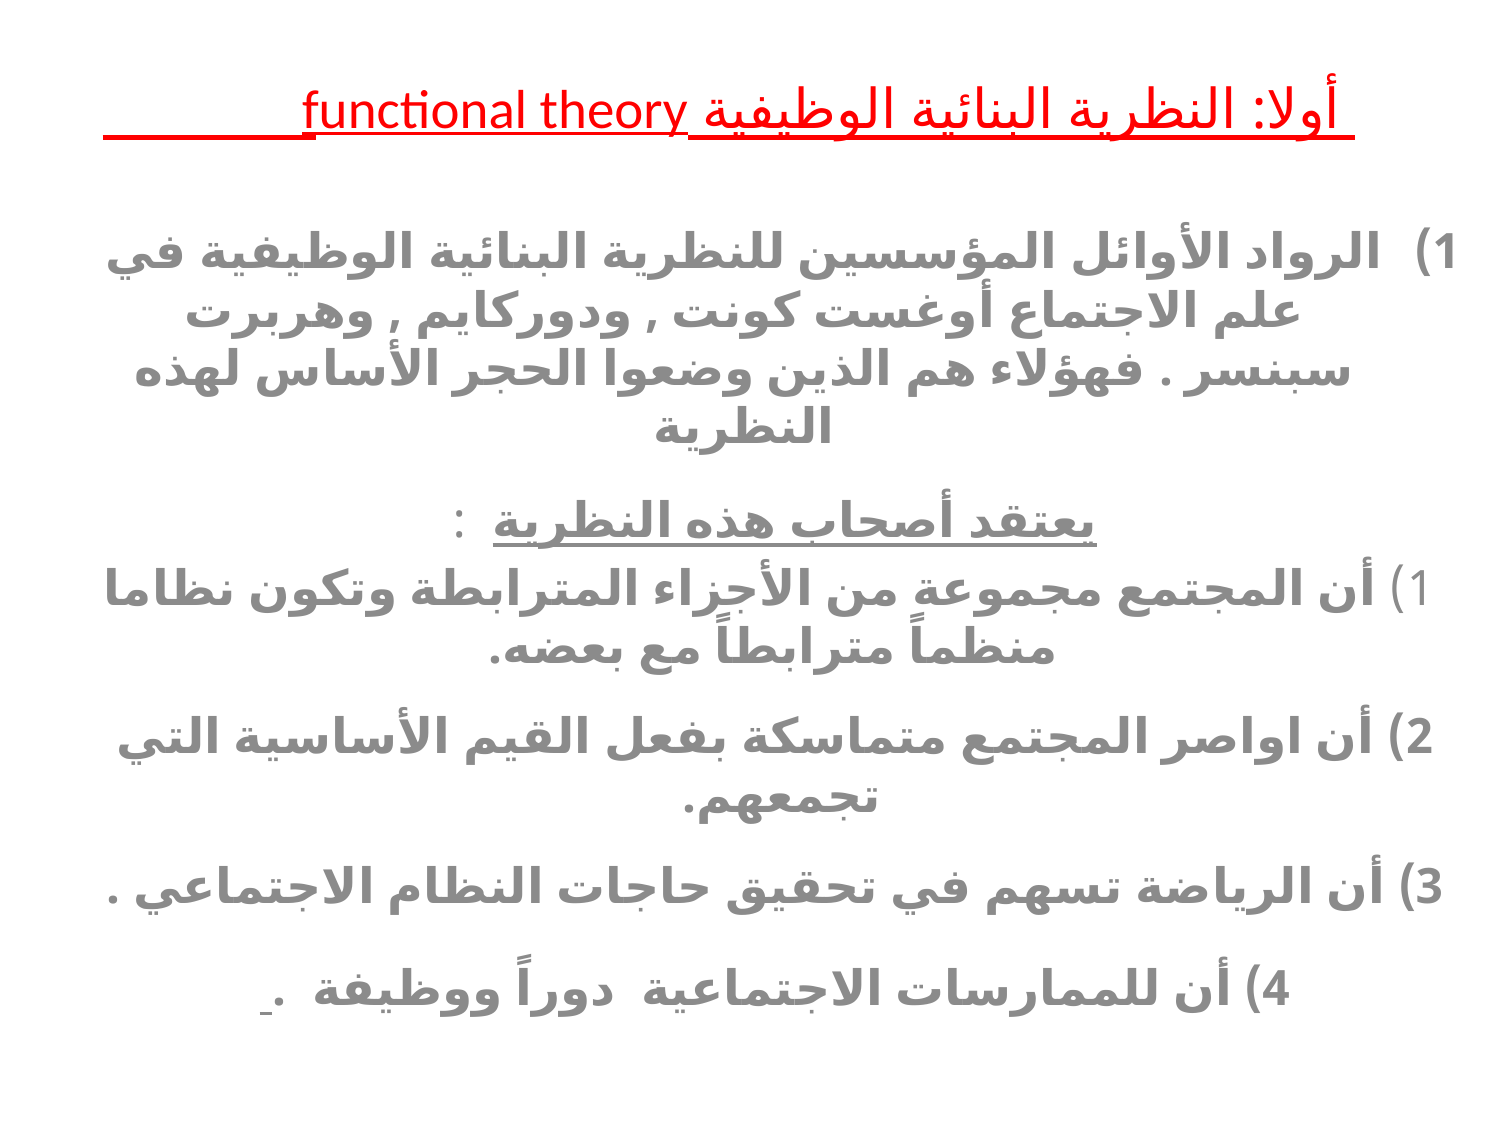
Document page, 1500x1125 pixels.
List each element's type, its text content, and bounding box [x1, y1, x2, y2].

subtitle الرواد الأوائل المؤسسين للنظرية البنائية الوظيفية في علم الاجتماع أوغست كونت , ودوركايم , وهربرت سبنسر . فهؤلاء هم الذين وضعوا الحجر الأساس لهذه النظرية يعتقد أصحاب هذه النظرية : 1) أن المجتمع مجموعة من الأجزاء المترابطة وتكون نظاما منظماً مترابطاً مع بعضه. 2) أن اواصر المجتمع متماسكة بفعل القيم الأساسية التي تجمعهم. 3) أن الرياضة تسهم في تحقيق حاجات النظام الاجتماعي . 4) أن للممارسات الاجتماعية دوراً ووظيفة . [87, 212, 1463, 1088]
title أولا: النظرية البنائية الوظيفية functional theory [87, 37, 1376, 175]
